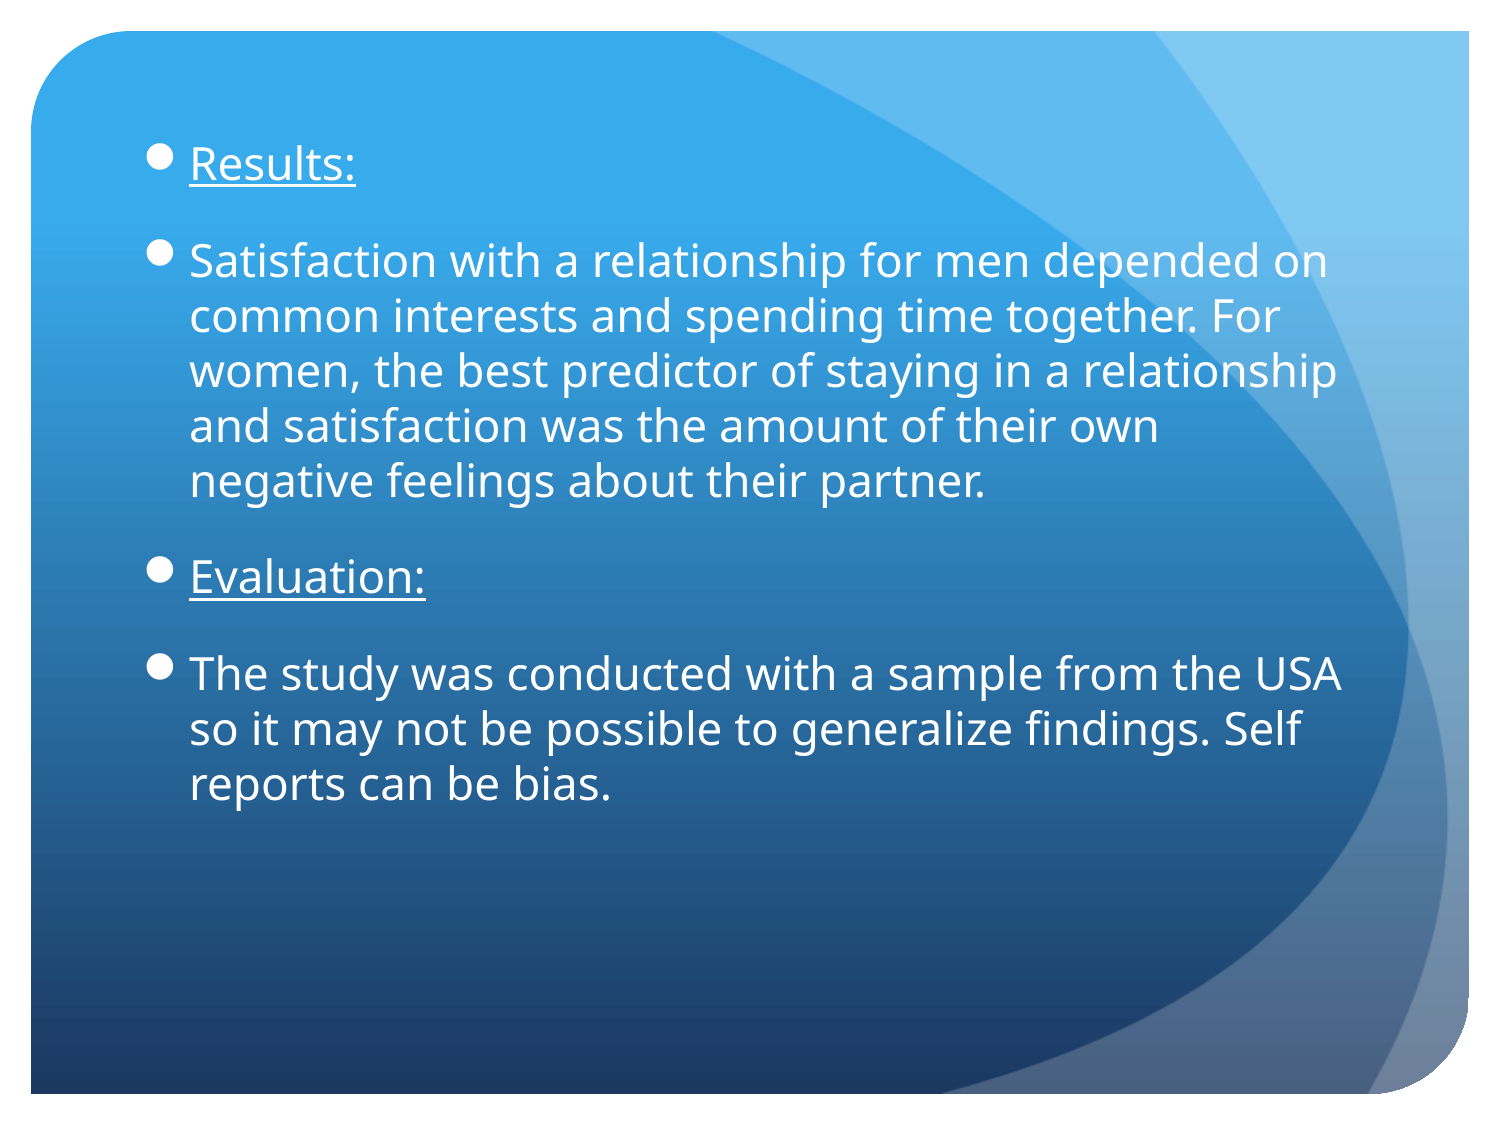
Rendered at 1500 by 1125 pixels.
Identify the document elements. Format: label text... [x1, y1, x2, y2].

picture [24, 30, 1473, 1094]
list Results: Satisfaction with a relationship for men depended on common interests and spending time together. For women, the best predictor of staying in a relationship and satisfaction was the amount of their own negative feelings about their partner. Evaluation: The study was conducted with a sample from the USA so it may not be possible to generalize findings. Self reports can be bias. [127, 127, 1372, 991]
